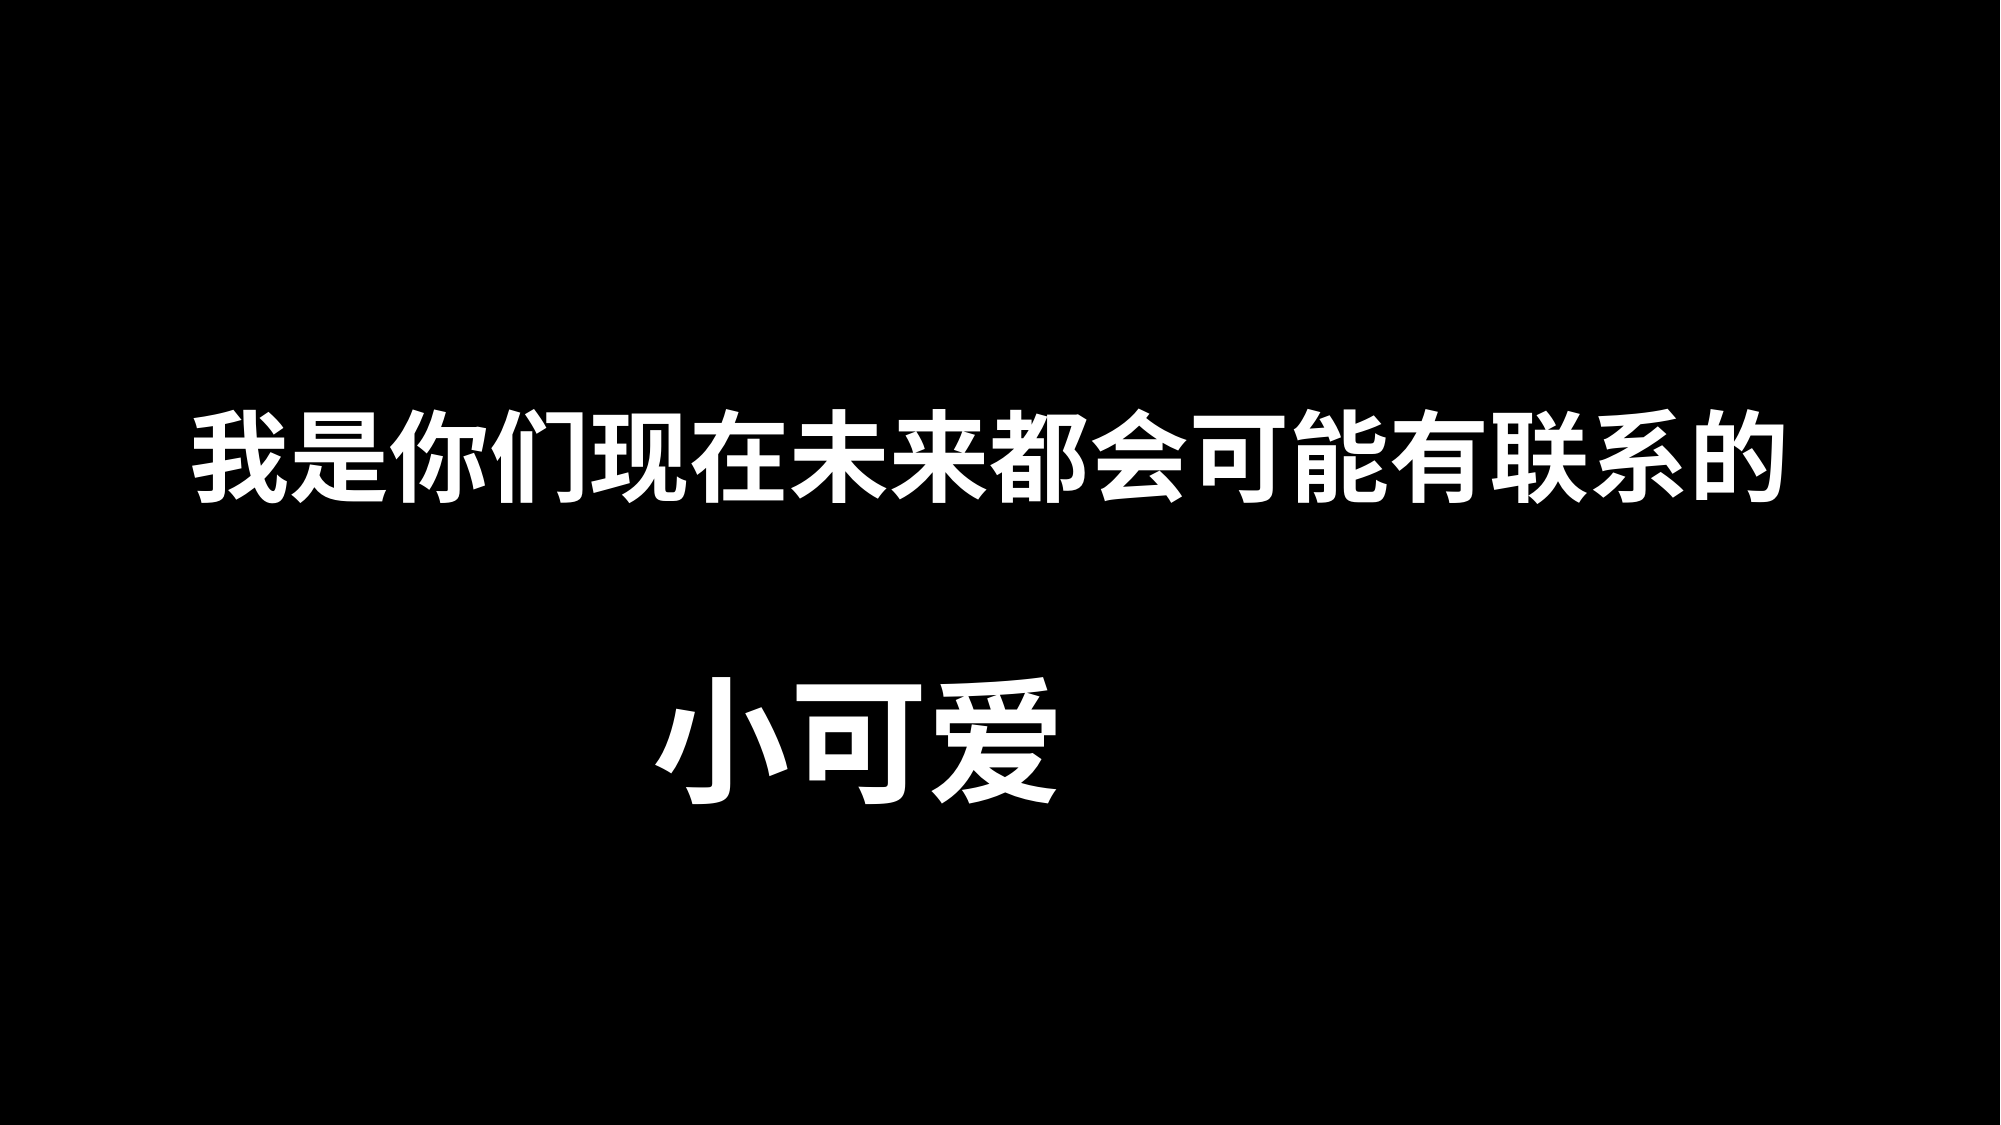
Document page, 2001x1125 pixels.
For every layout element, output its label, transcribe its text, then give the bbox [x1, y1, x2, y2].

text_box 小可爱 [637, 647, 1342, 827]
text_box 我是你们现在未来都会可能有联系的 [155, 386, 1825, 522]
